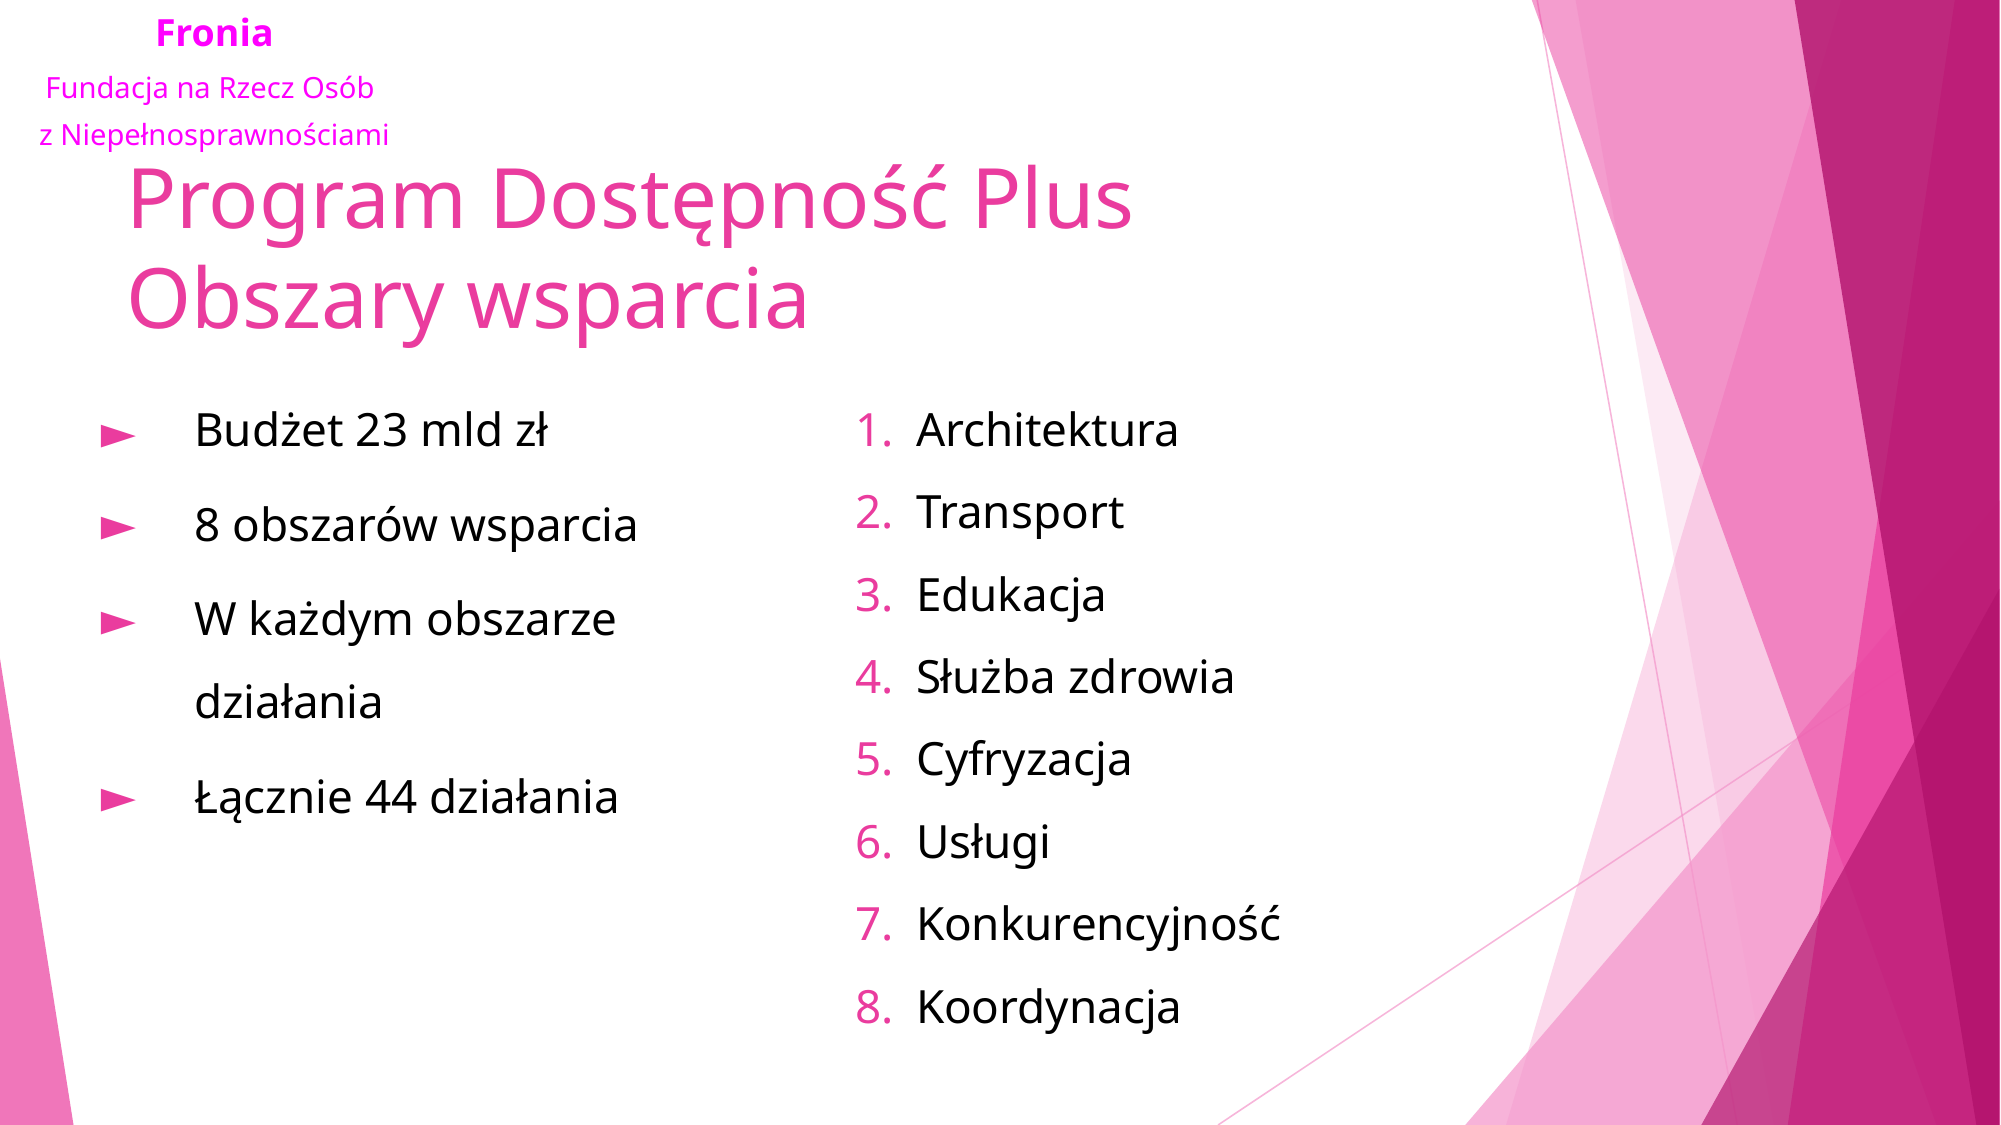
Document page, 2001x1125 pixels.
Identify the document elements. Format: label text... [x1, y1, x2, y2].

title Program Dostępność Plus Obszary wsparcia [111, 136, 1564, 354]
text_box Budżet 23 mld zł 8 obszarów wsparcia W każdym obszarze działania Łącznie 44 działania [81, 365, 799, 1071]
text_box Architektura Transport Edukacja Służba zdrowia Cyfryzacja Usługi Konkurencyjność Koordynacja [826, 365, 1600, 1125]
